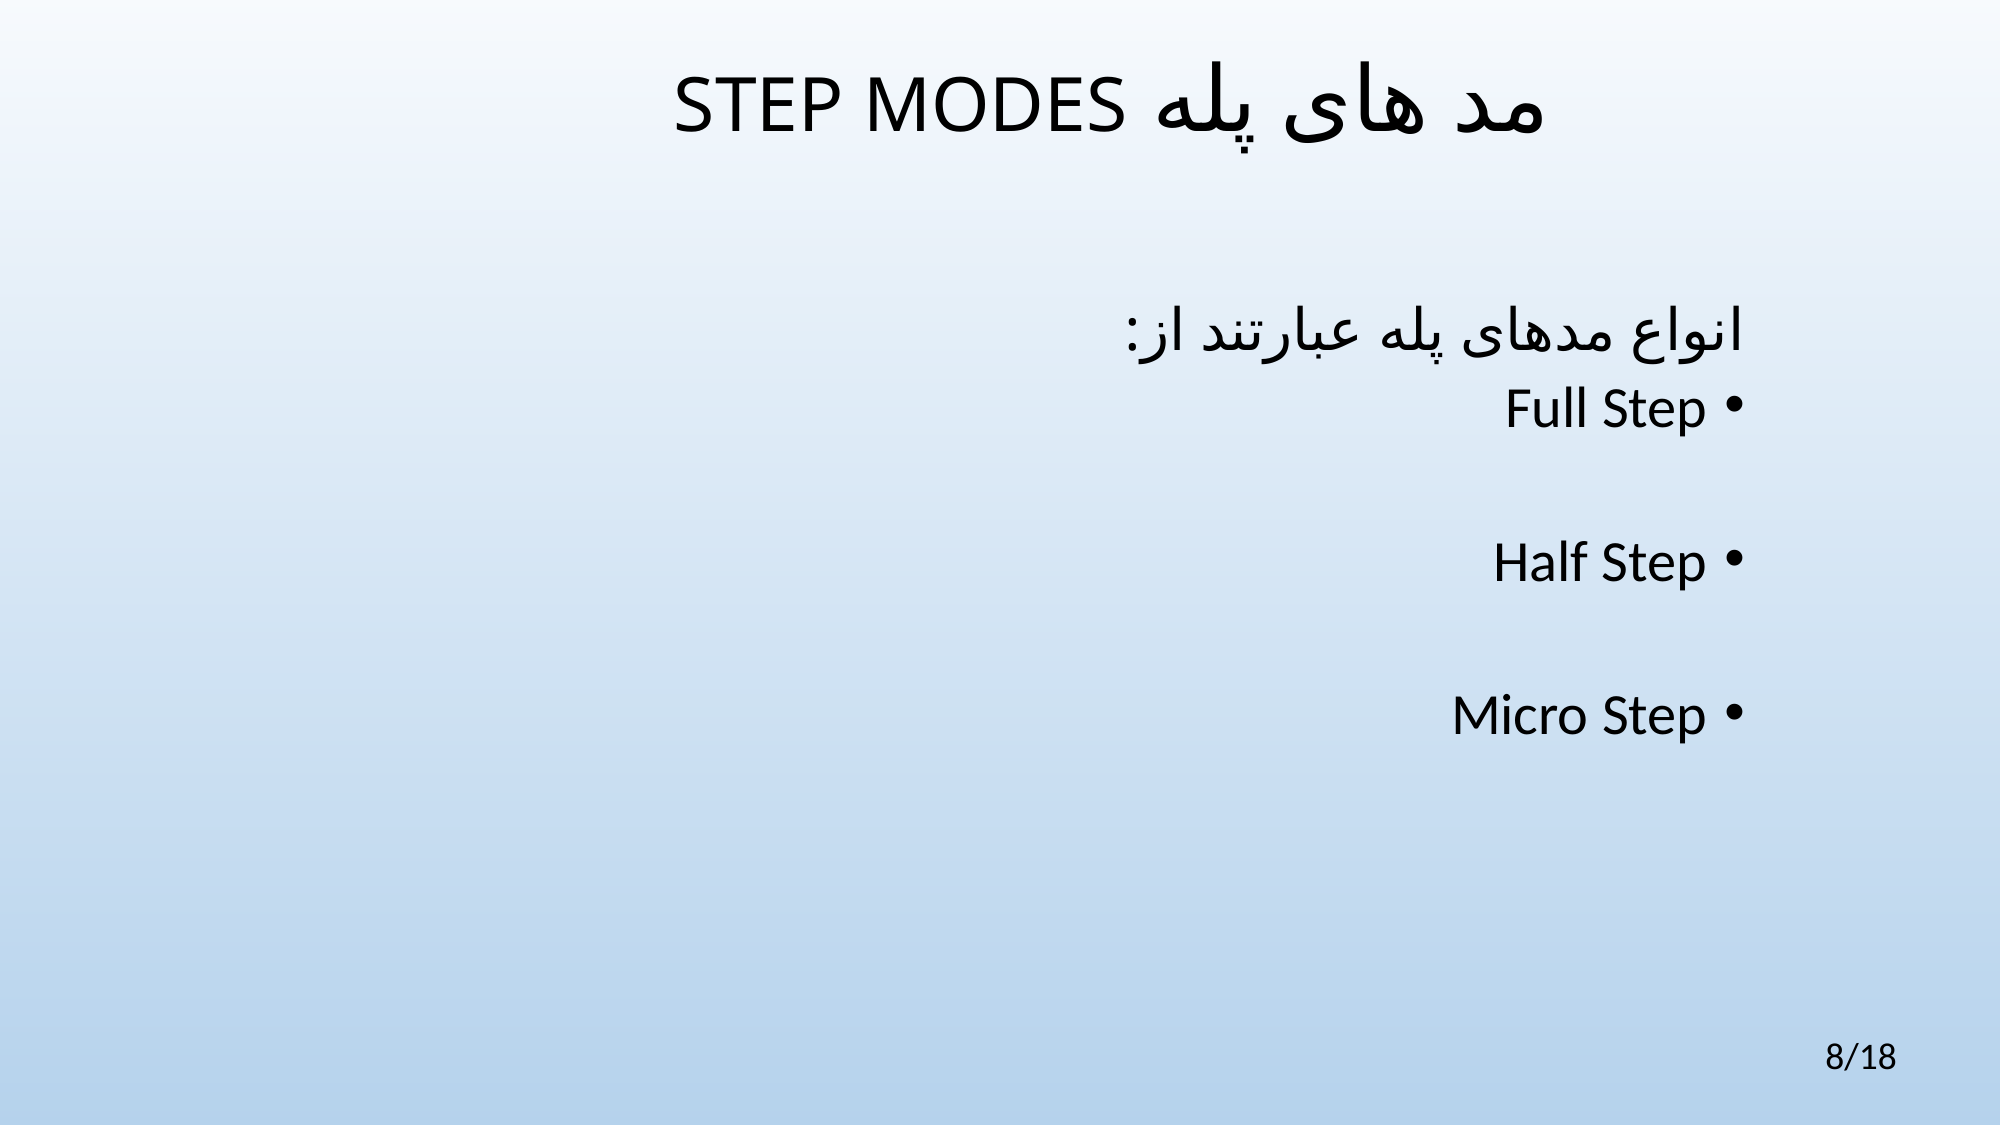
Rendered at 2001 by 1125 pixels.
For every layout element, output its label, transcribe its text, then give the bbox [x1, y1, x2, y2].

text_box 8/18 [1810, 1024, 2000, 1085]
text_box انواع مدهای پله عبارتند از: Full Step Half Step Micro Step [409, 298, 1760, 974]
text_box STEP MODES مد های پله [437, 45, 1788, 233]
